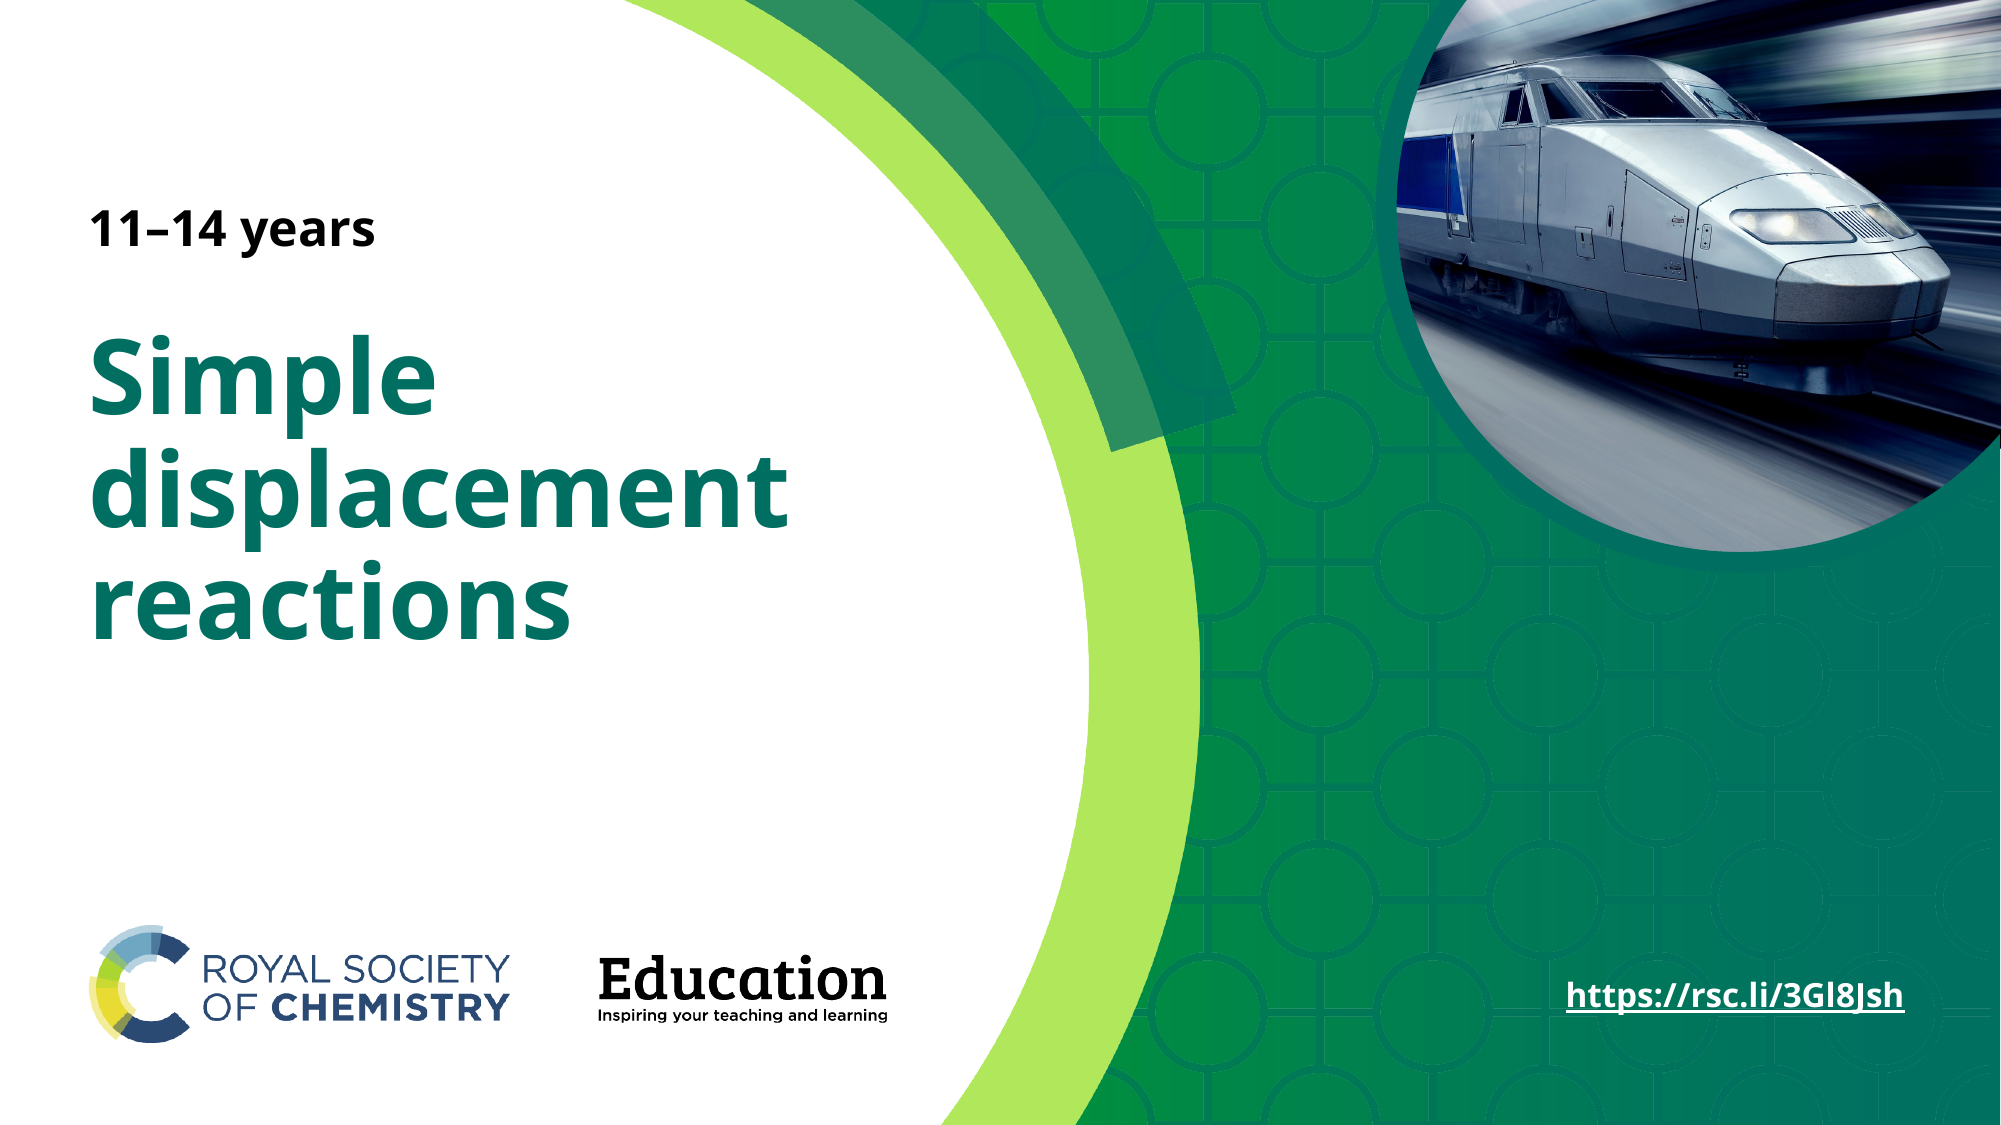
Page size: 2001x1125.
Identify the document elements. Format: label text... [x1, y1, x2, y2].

text_box [1385, 0, 2000, 564]
subtitle Simple displacement reactions [88, 324, 945, 442]
picture [0, 0, 2001, 1125]
title 11–14 years [88, 203, 945, 259]
